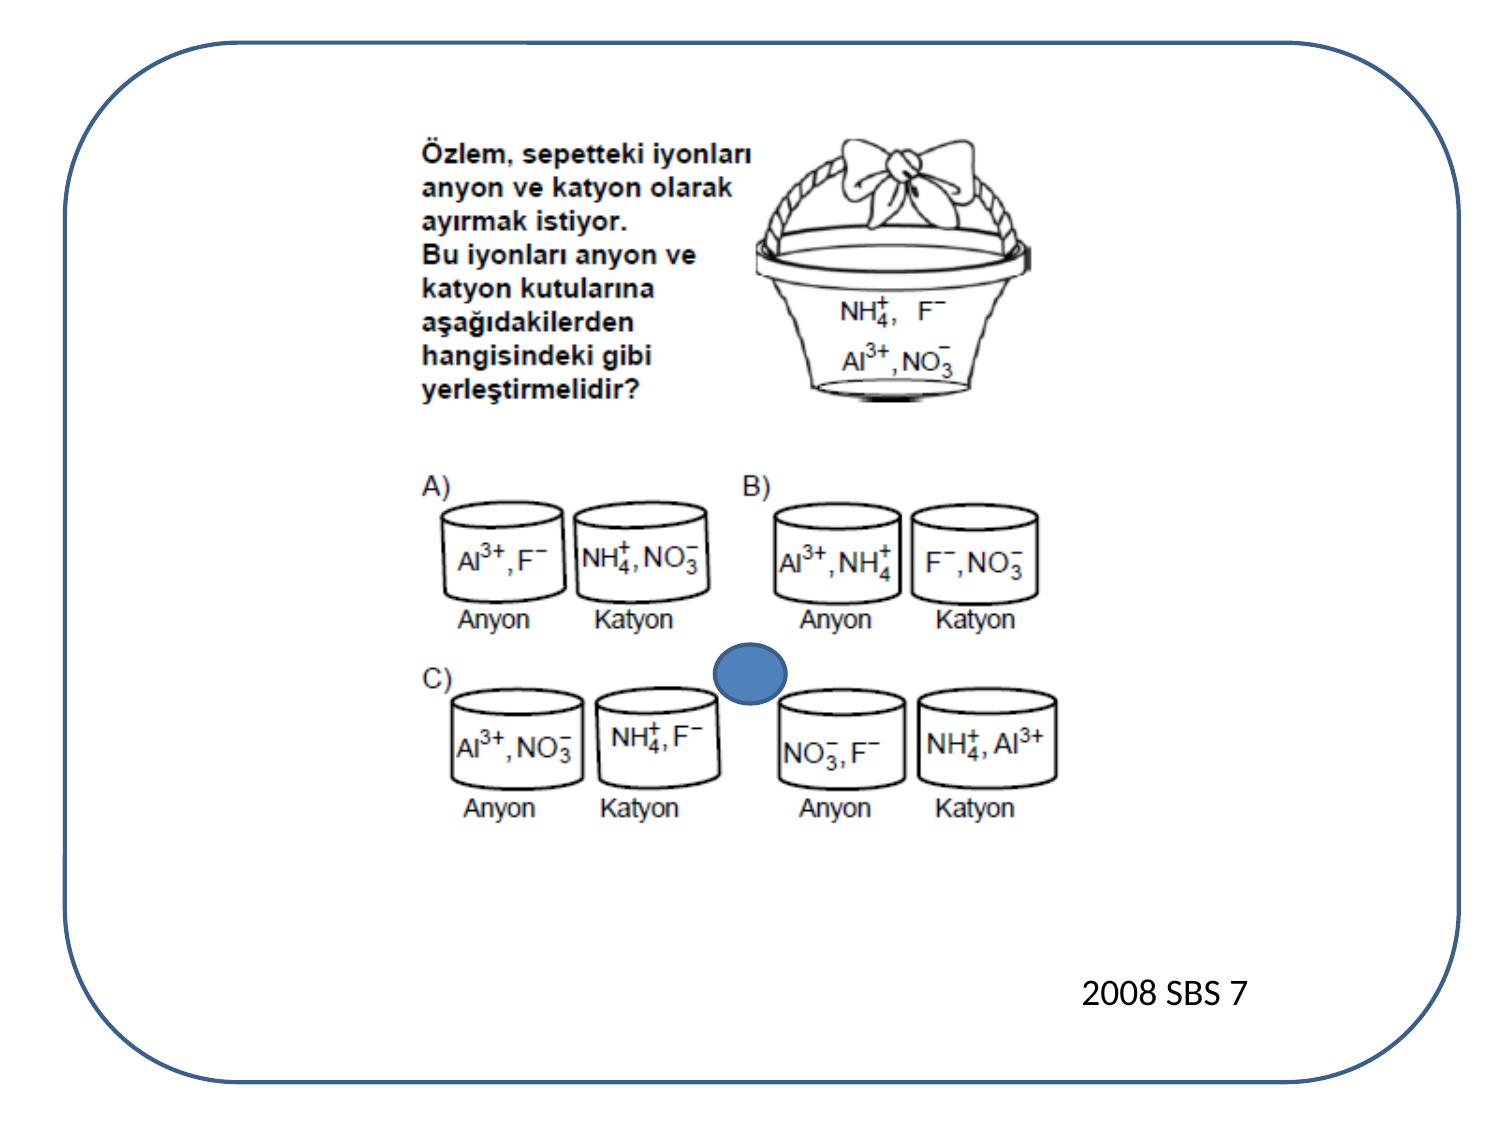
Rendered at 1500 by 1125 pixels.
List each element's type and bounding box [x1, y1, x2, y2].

text_box [62, 40, 1461, 1085]
picture [409, 116, 1069, 840]
